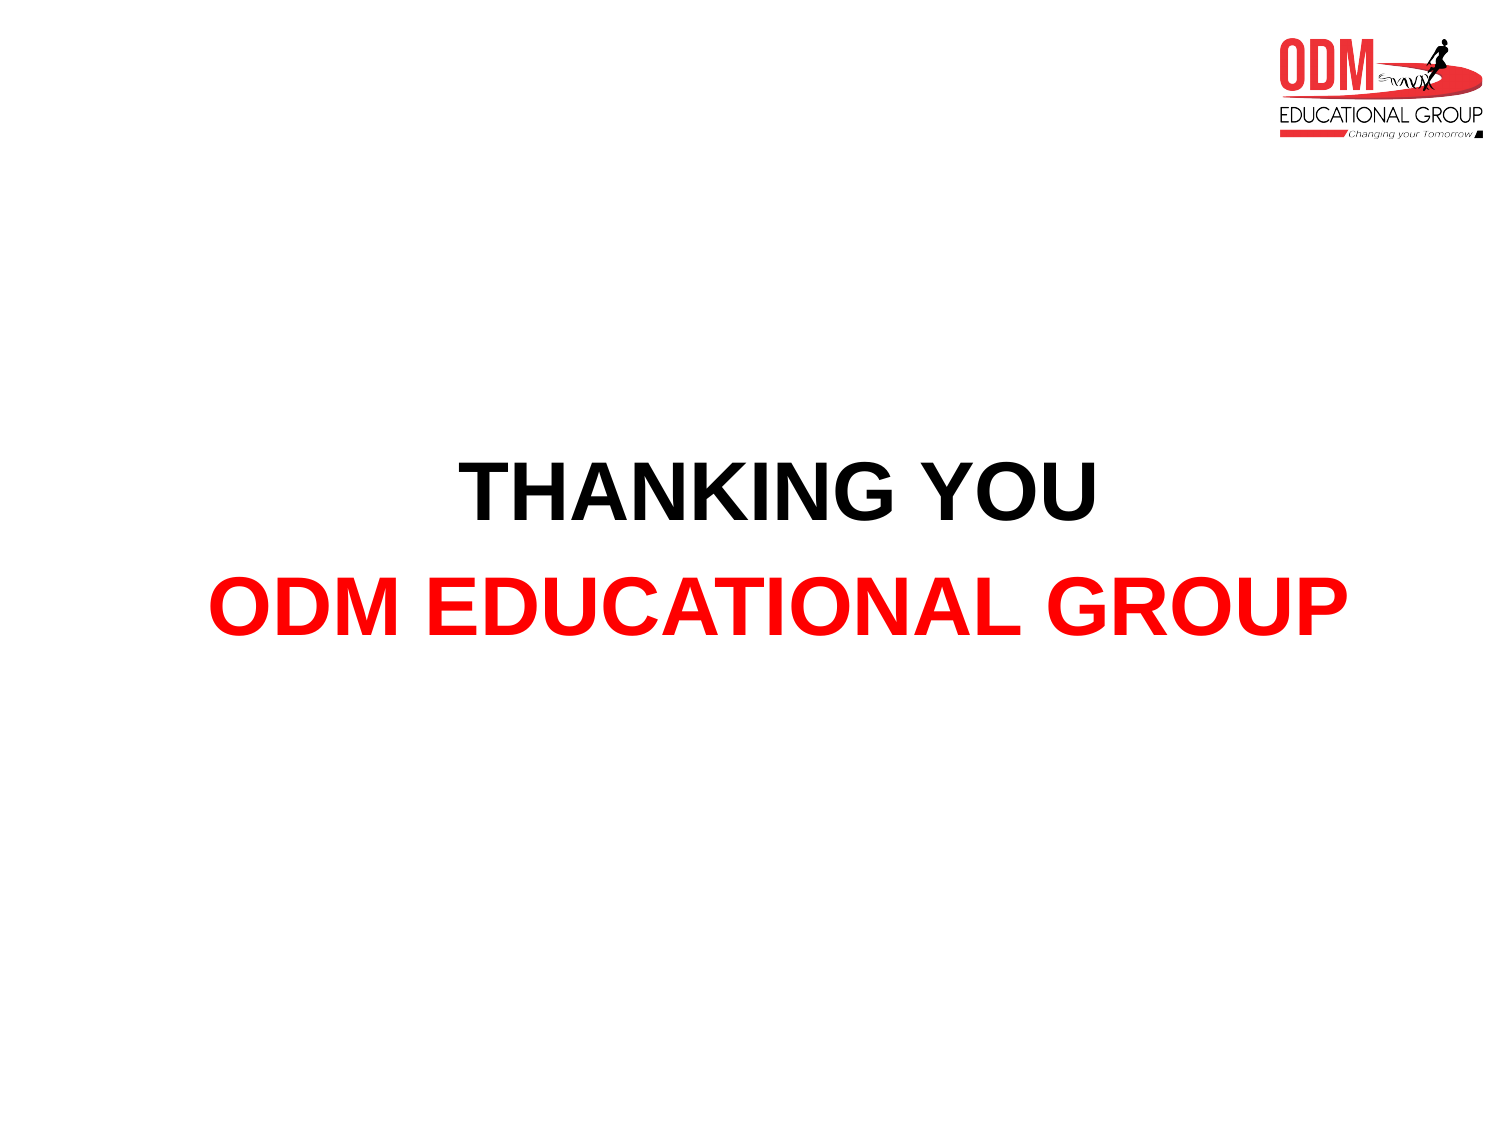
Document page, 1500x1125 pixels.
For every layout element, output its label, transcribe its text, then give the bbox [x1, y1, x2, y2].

picture [1280, 37, 1483, 139]
text_box THANKING YOU ODM EDUCATIONAL GROUP [101, 262, 1382, 847]
